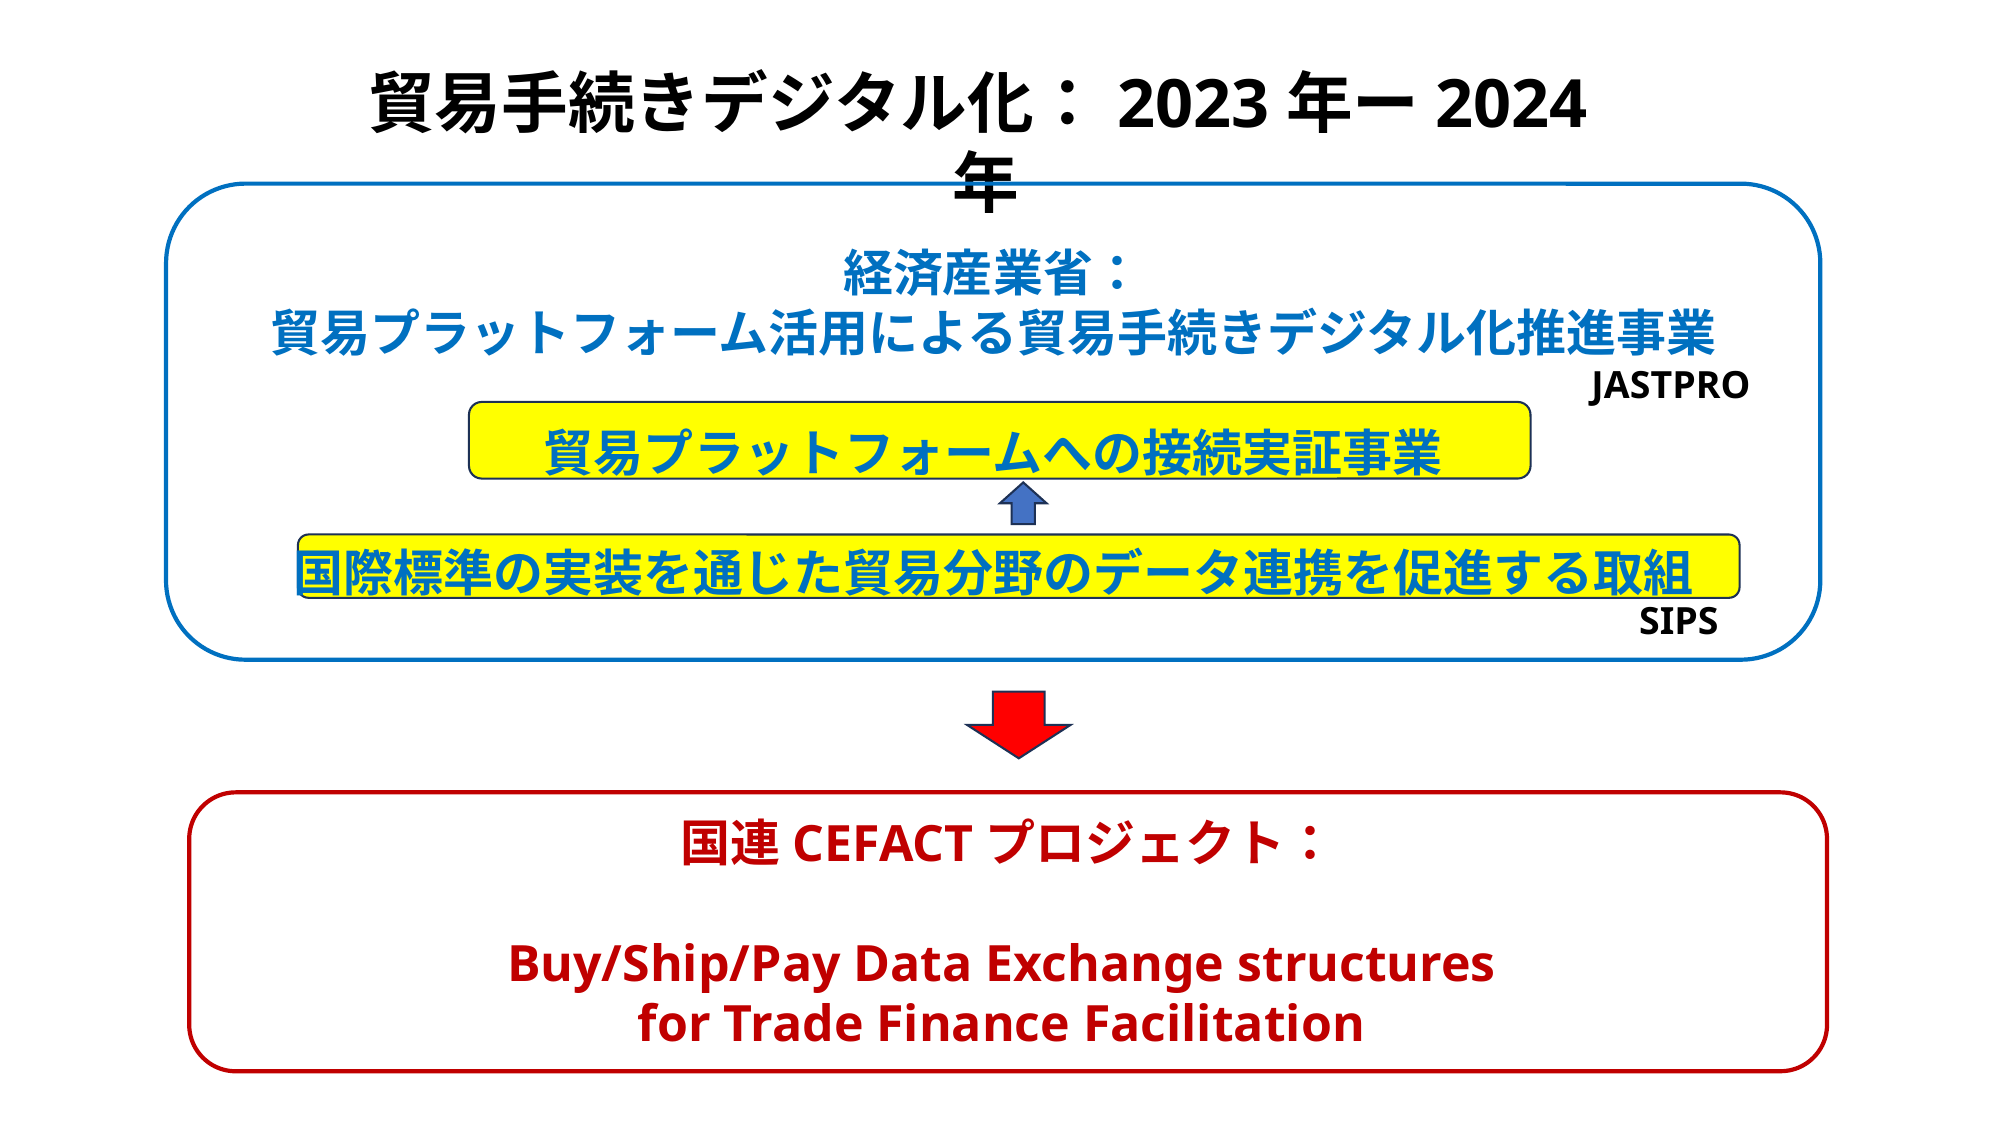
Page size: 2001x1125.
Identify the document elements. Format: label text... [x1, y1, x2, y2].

text_box JASTPRO [1576, 353, 1797, 413]
text_box 経済産業省： 貿易プラットフォーム活用による貿易手続きデジタル化推進事業 貿易プラットフォームへの接続実証事業 国際標準の実装を通じた貿易分野のデータ連携を促進する取組 [164, 182, 1822, 661]
text_box SIPS [1624, 589, 1811, 650]
text_box 国連CEFACTプロジェクト： Buy/Ship/Pay Data Exchange structures for Trade Finance Facilitation [188, 791, 1829, 1073]
text_box 貿易手続きデジタル化：2023年ー2024年 [339, 53, 1633, 182]
text_box [963, 690, 1074, 760]
text_box [997, 481, 1050, 526]
